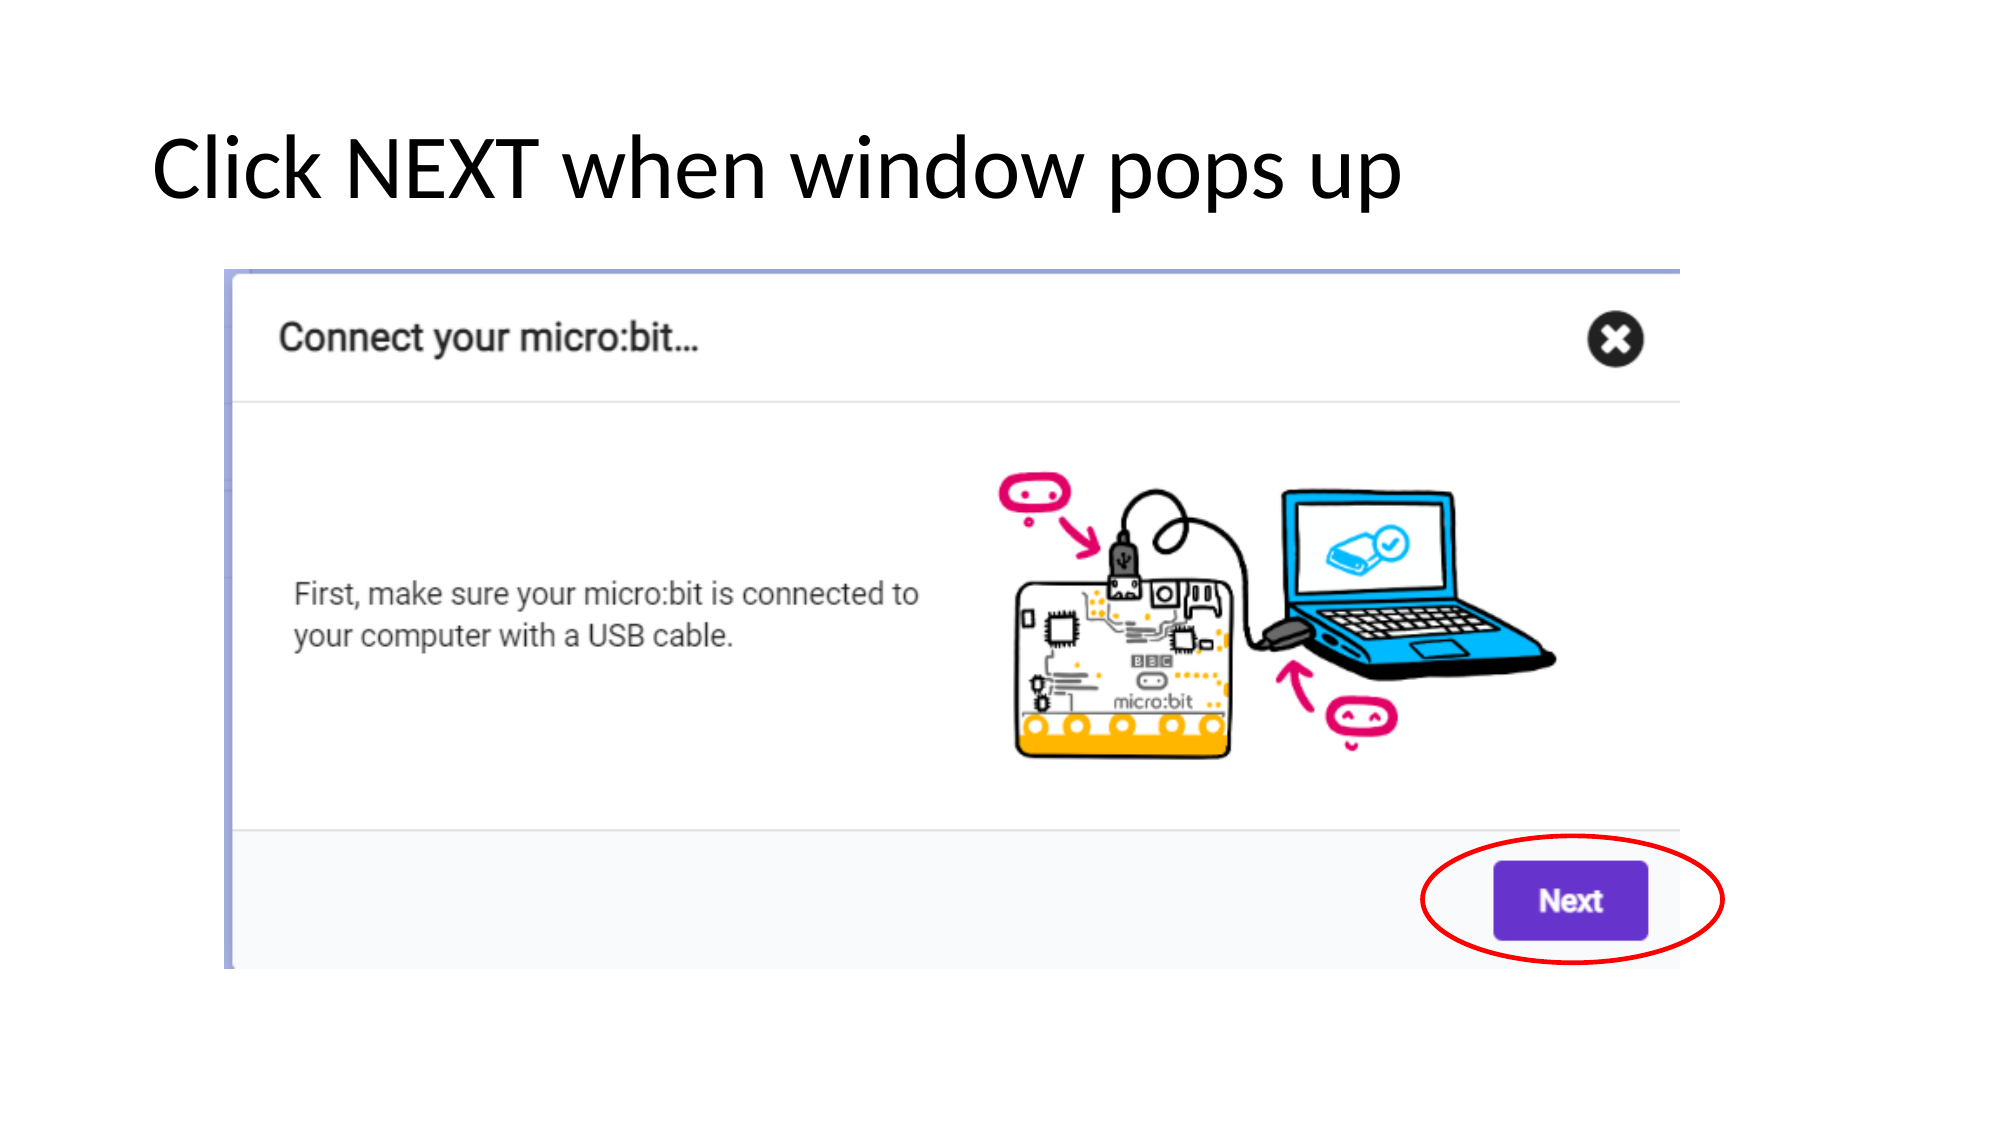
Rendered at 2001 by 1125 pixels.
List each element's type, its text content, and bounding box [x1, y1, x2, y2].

picture [224, 269, 1680, 969]
text_box [1685, 857, 1723, 942]
title Click NEXT when window pops up [137, 59, 1863, 278]
